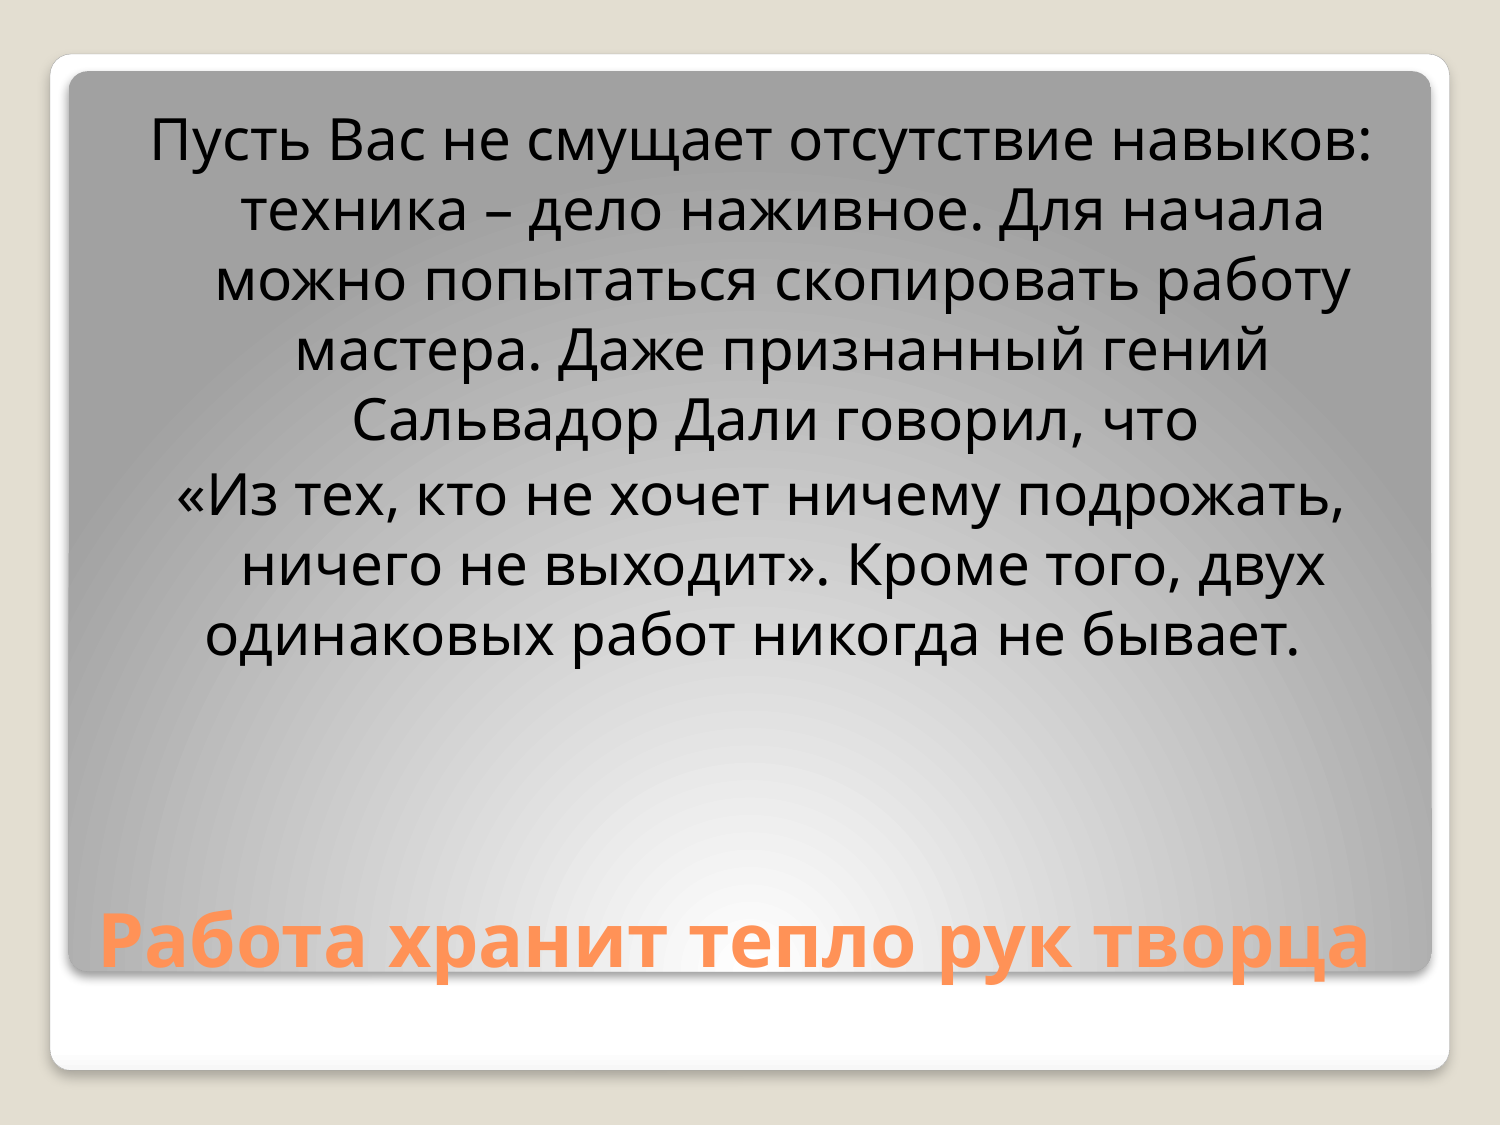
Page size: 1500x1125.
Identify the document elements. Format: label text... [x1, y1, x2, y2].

list Пусть Вас не смущает отсутствие навыков: техника – дело наживное. Для начала можно попытаться скопировать работу мастера. Даже признанный гений Сальвадор Дали говорил, что «Из тех, кто не хочет ничему подрожать, ничего не выходит». Кроме того, двух одинаковых работ никогда не бывает. [82, 86, 1425, 774]
title Работа хранит тепло рук творца [82, 817, 1425, 990]
